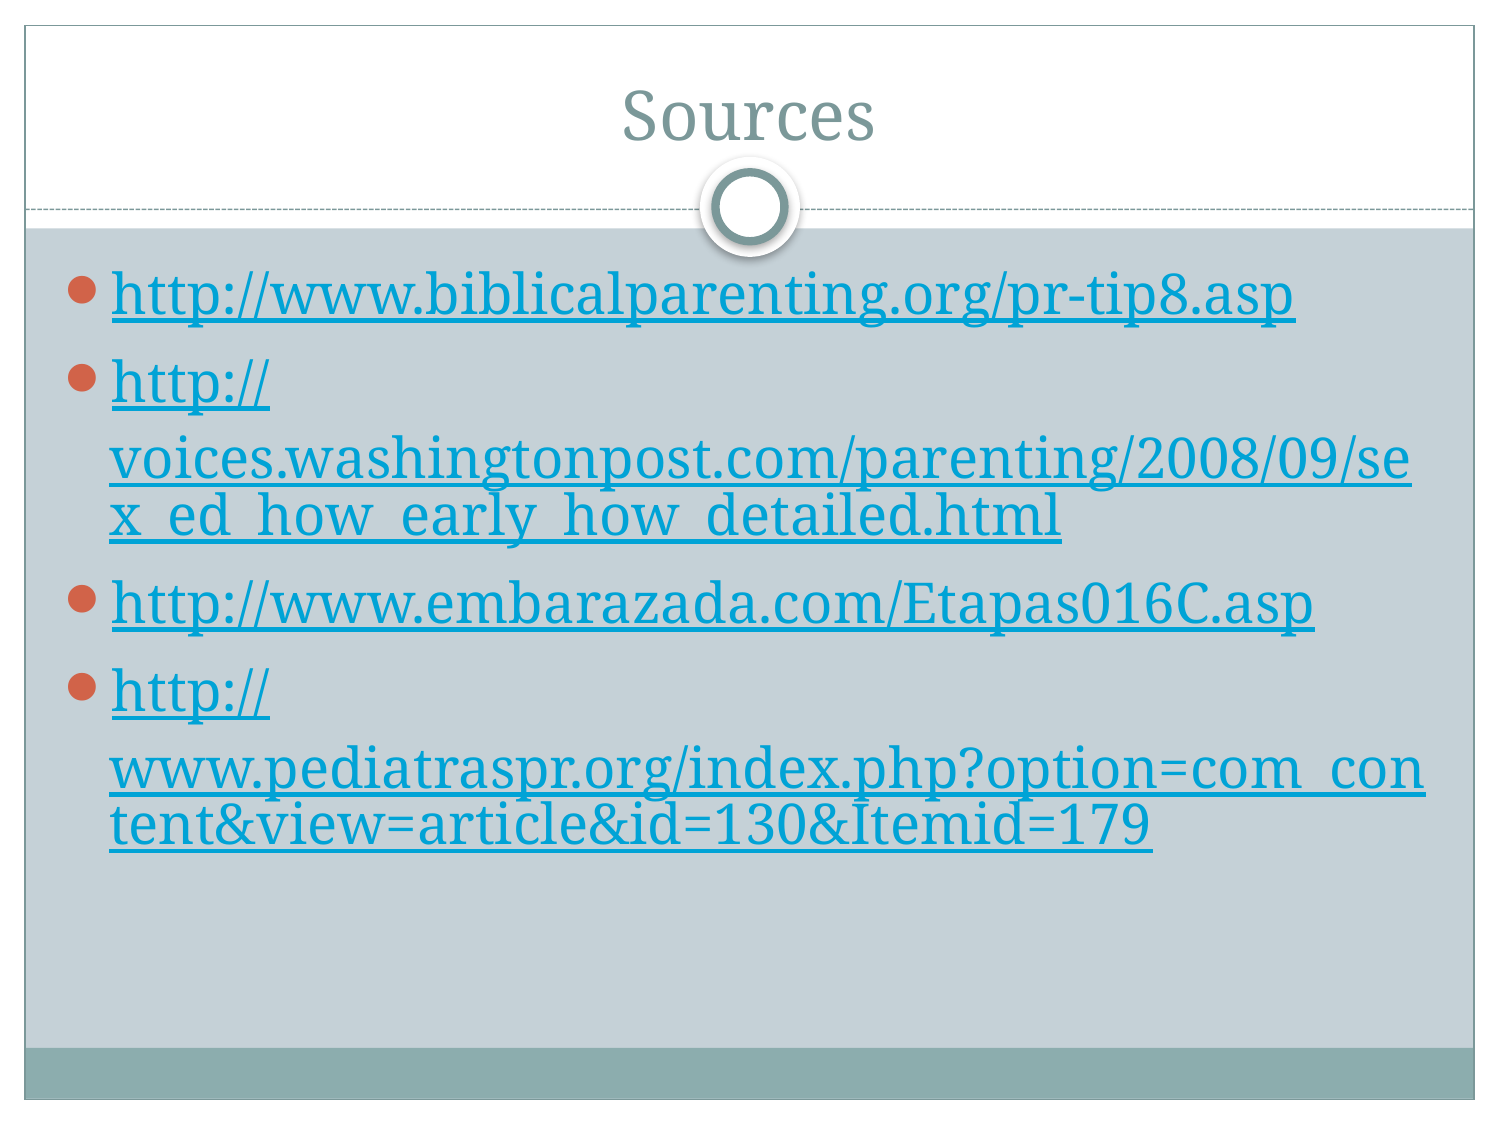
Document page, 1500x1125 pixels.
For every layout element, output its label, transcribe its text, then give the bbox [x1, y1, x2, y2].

list http://www.biblicalparenting.org/pr-tip8.asp http://voices.washingtonpost.com/parenting/2008/09/sex_ed_how_early_how_detailed.html http://www.embarazada.com/Etapas016C.asp http://www.pediatraspr.org/index.php?option=com_content&view=article&id=130&Itemid=179 [49, 250, 1445, 1001]
title Sources [49, 37, 1450, 162]
